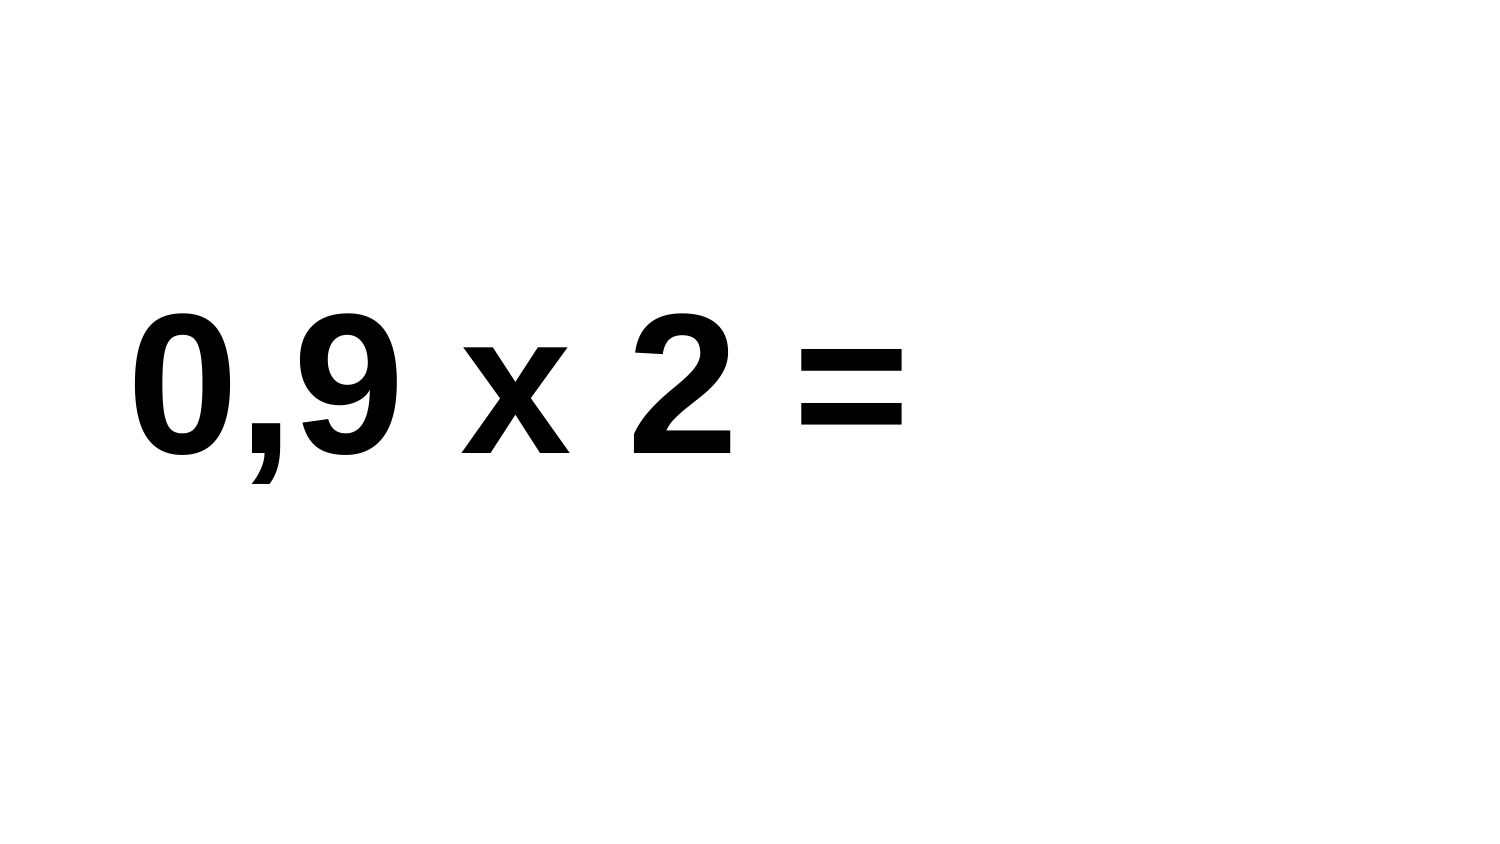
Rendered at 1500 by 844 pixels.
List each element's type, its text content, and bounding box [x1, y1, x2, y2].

text_box 0,9 x 2 = [112, 318, 1388, 509]
